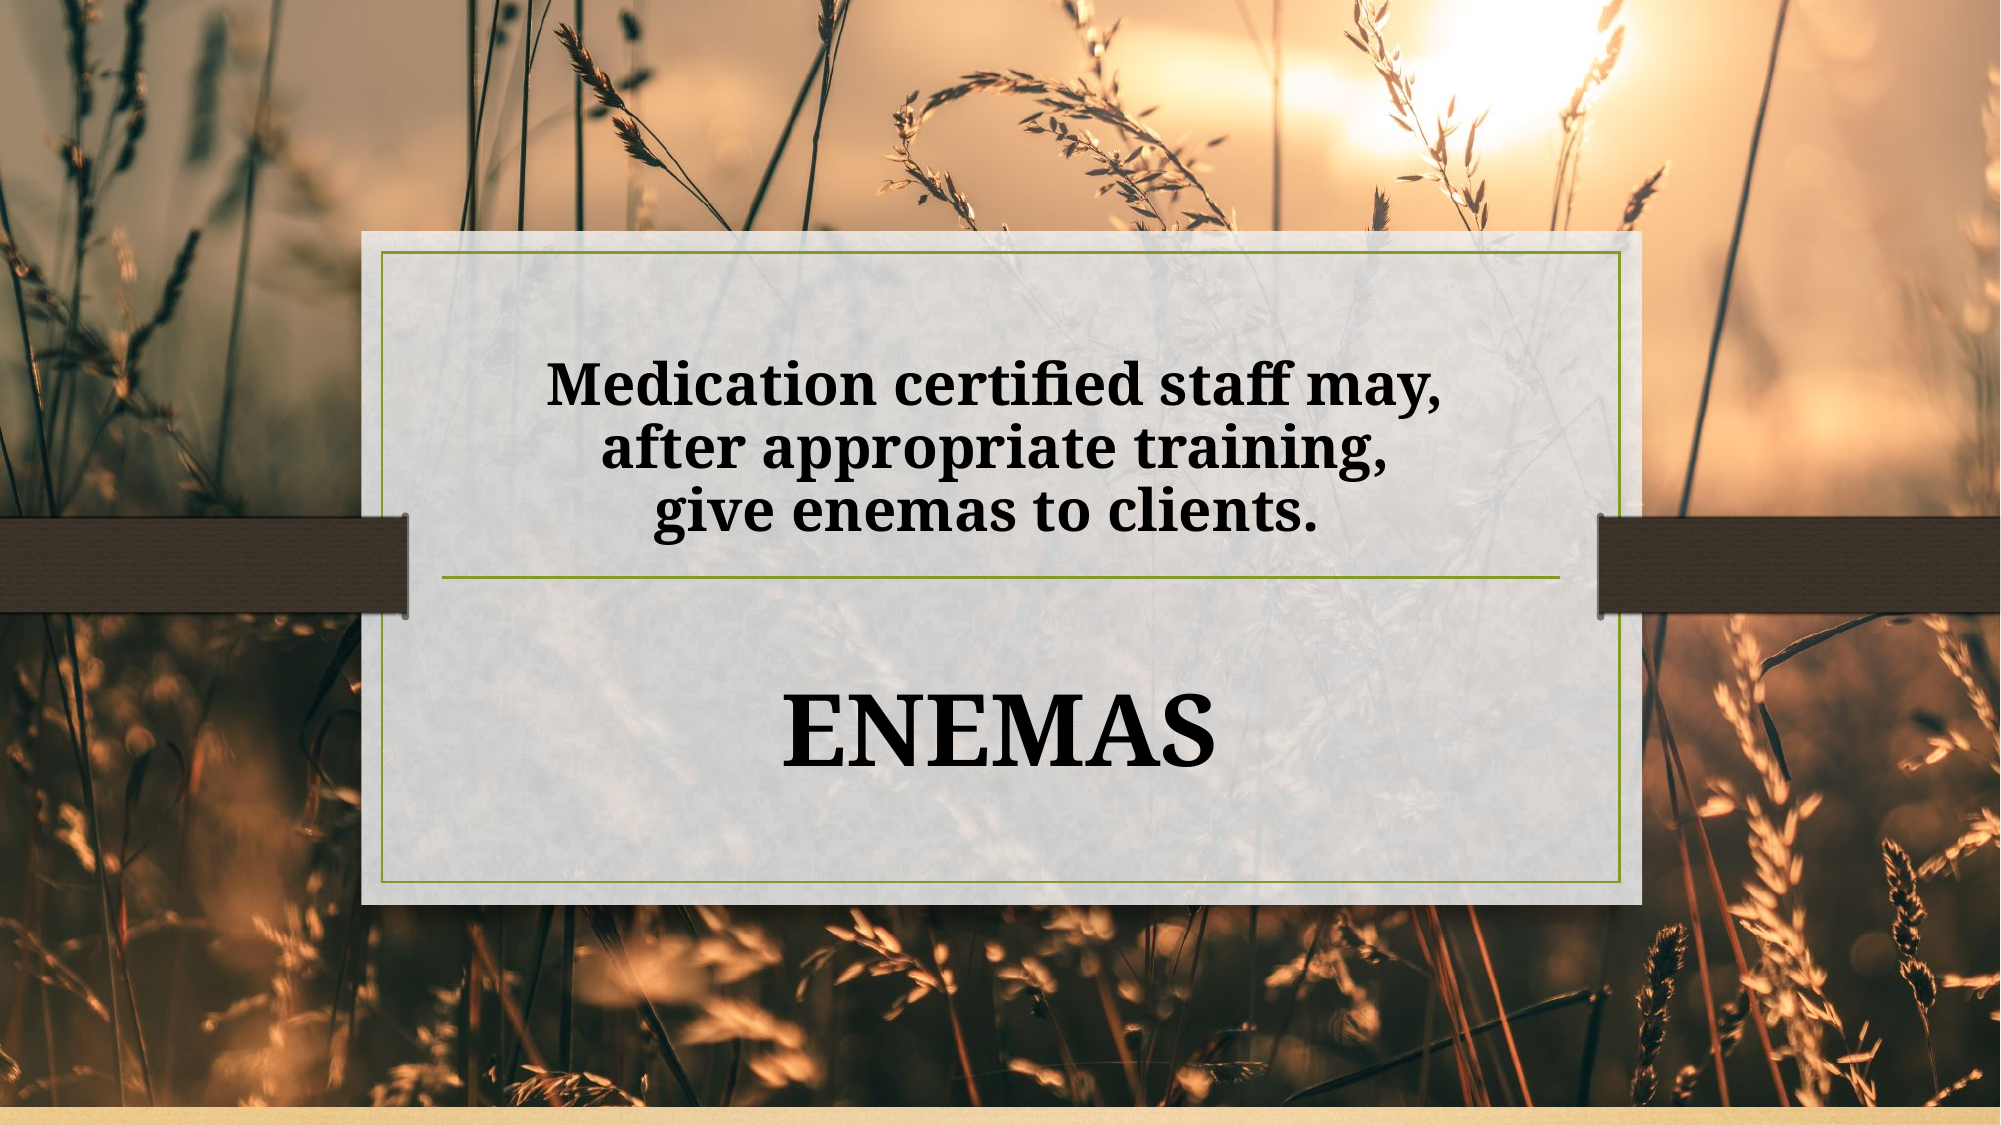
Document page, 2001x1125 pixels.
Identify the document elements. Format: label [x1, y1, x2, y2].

text_box [0, 512, 2000, 621]
picture [0, 0, 2001, 1125]
